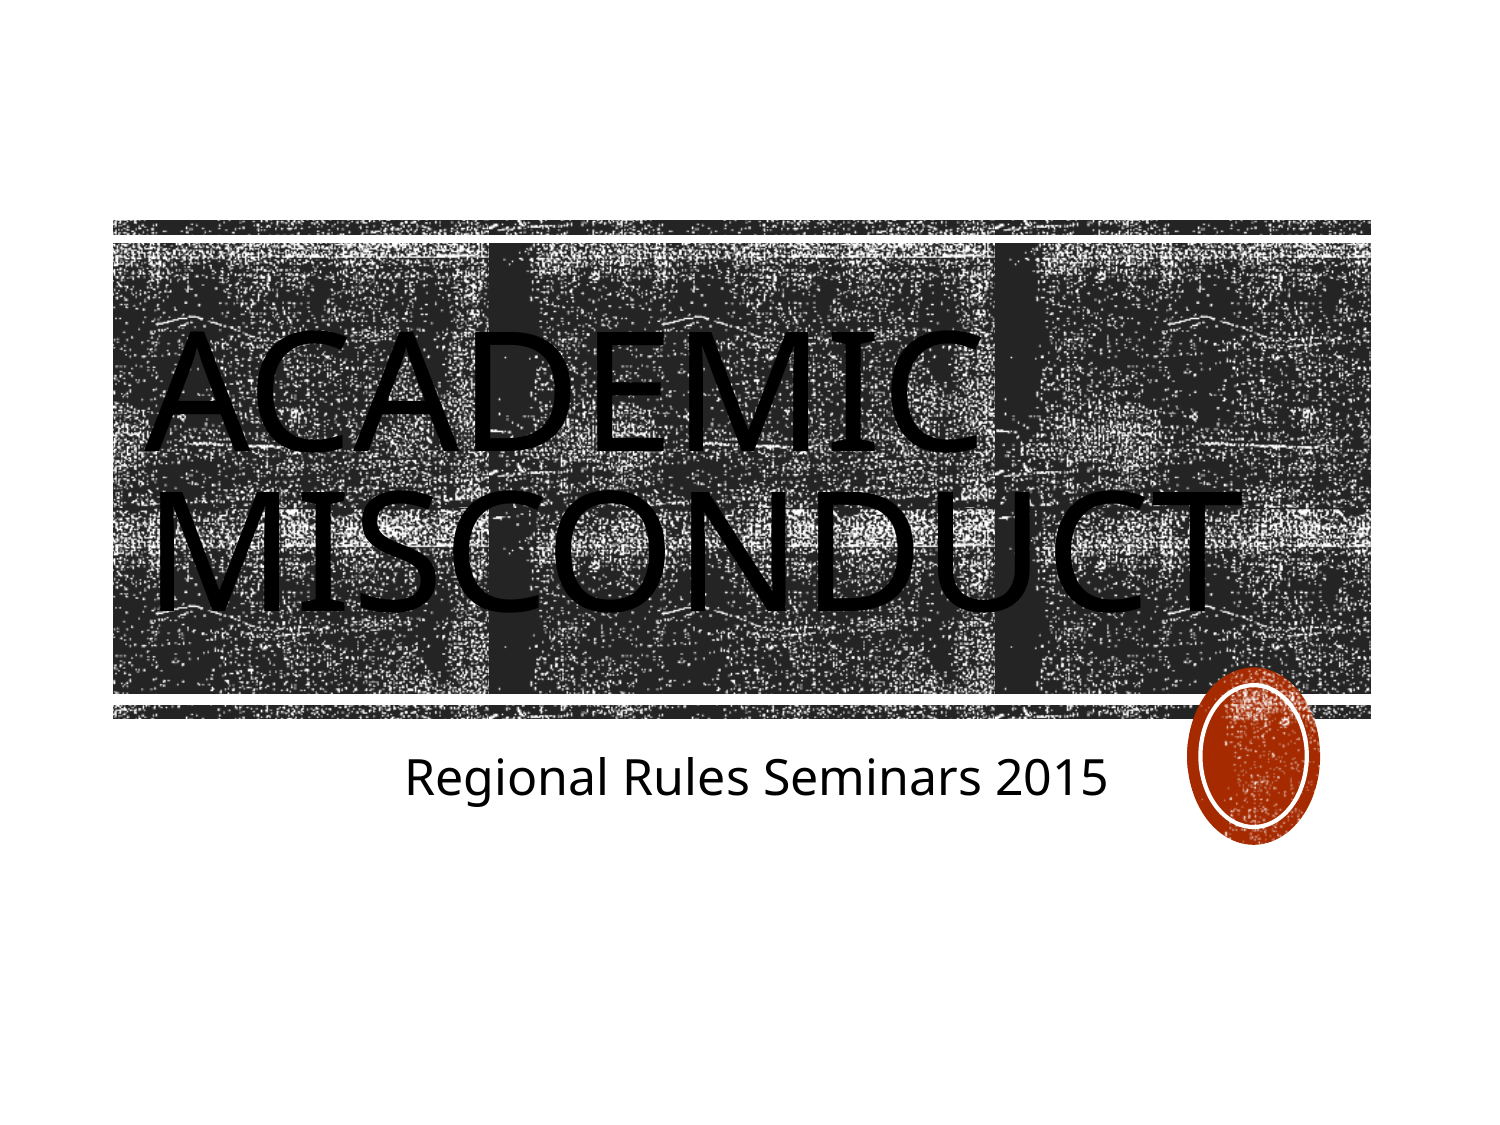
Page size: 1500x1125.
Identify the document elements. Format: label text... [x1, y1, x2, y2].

subtitle Regional Rules Seminars 2015 [166, 737, 1138, 913]
title Academic Misconduct [129, 234, 1356, 733]
